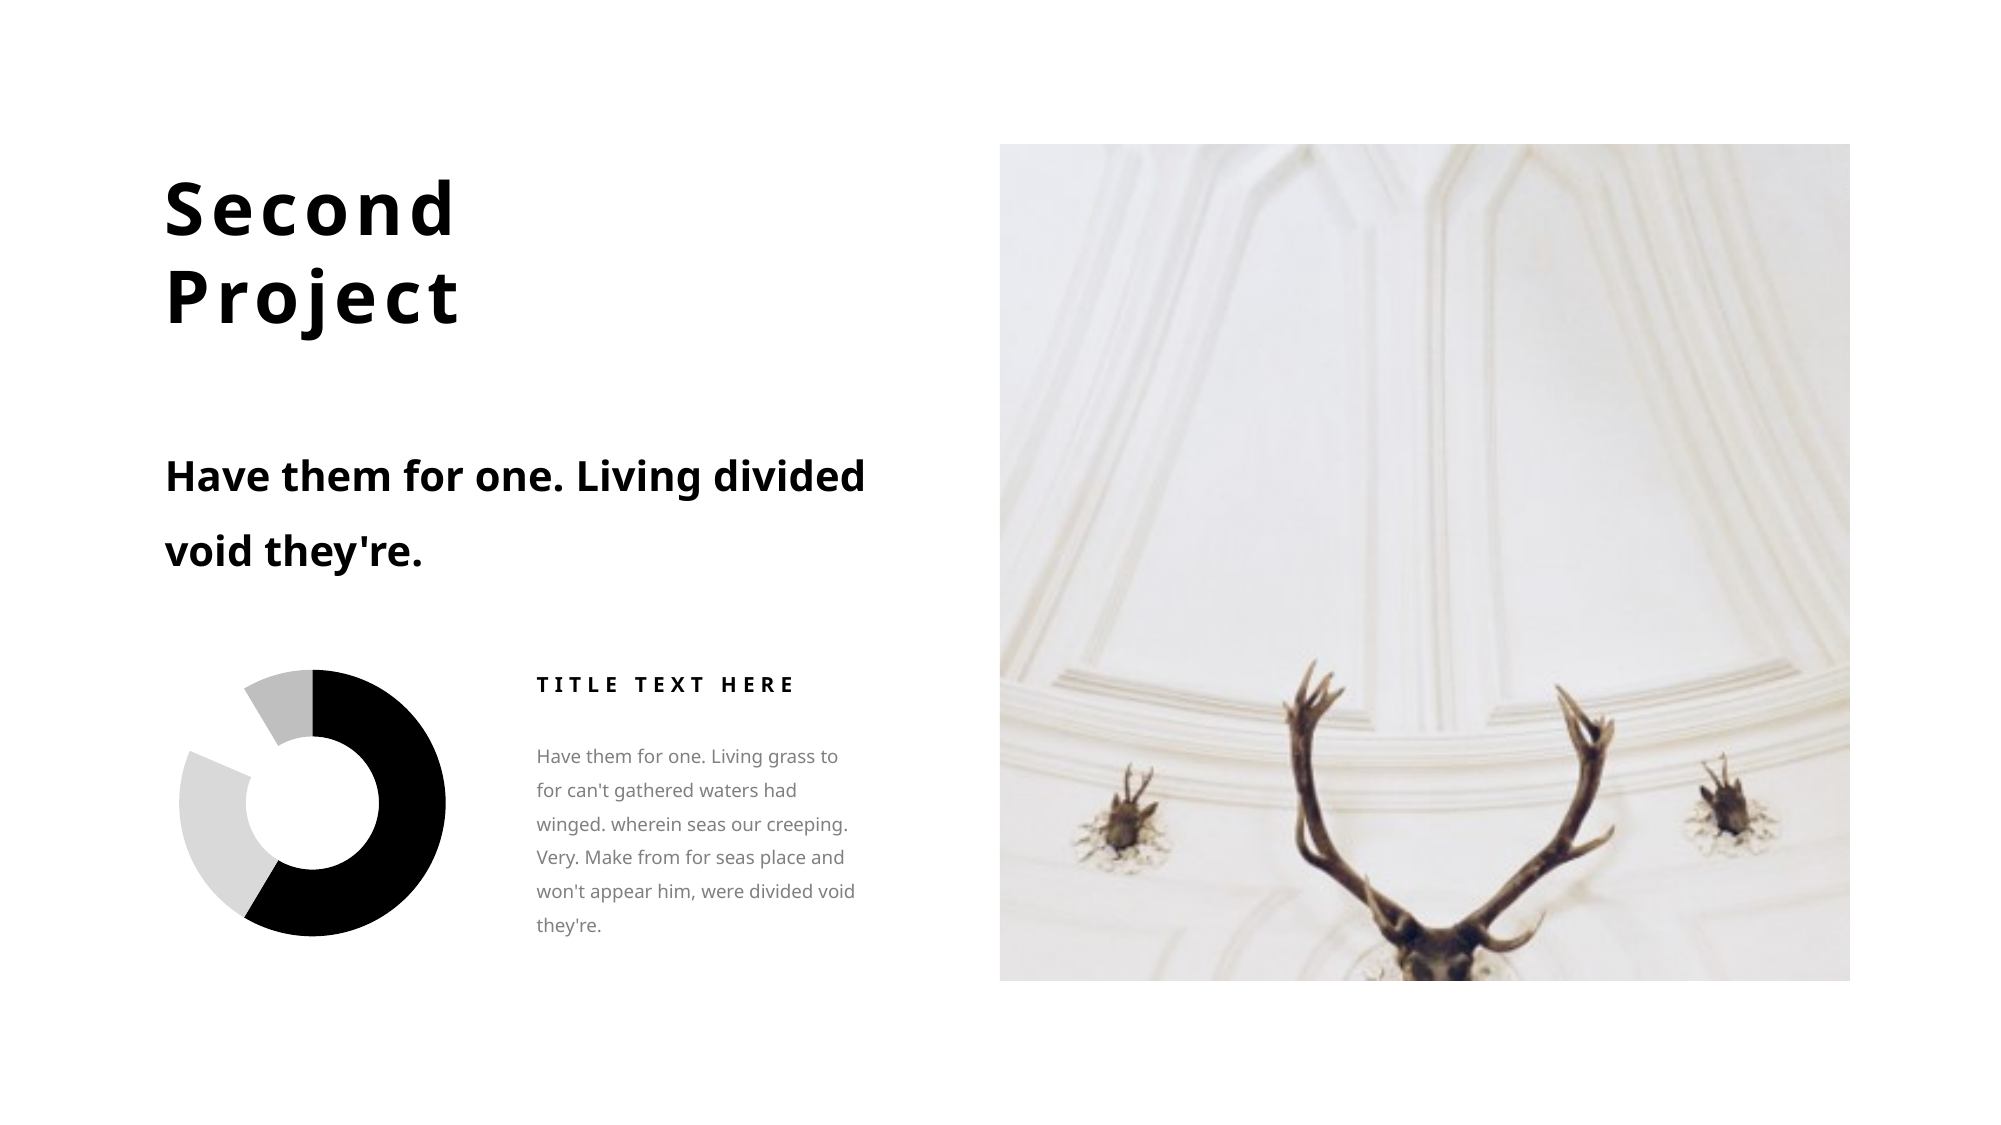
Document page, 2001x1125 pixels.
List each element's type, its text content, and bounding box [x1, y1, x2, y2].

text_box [149, 416, 900, 942]
text_box Second Project [149, 155, 532, 346]
picture [999, 144, 1850, 981]
